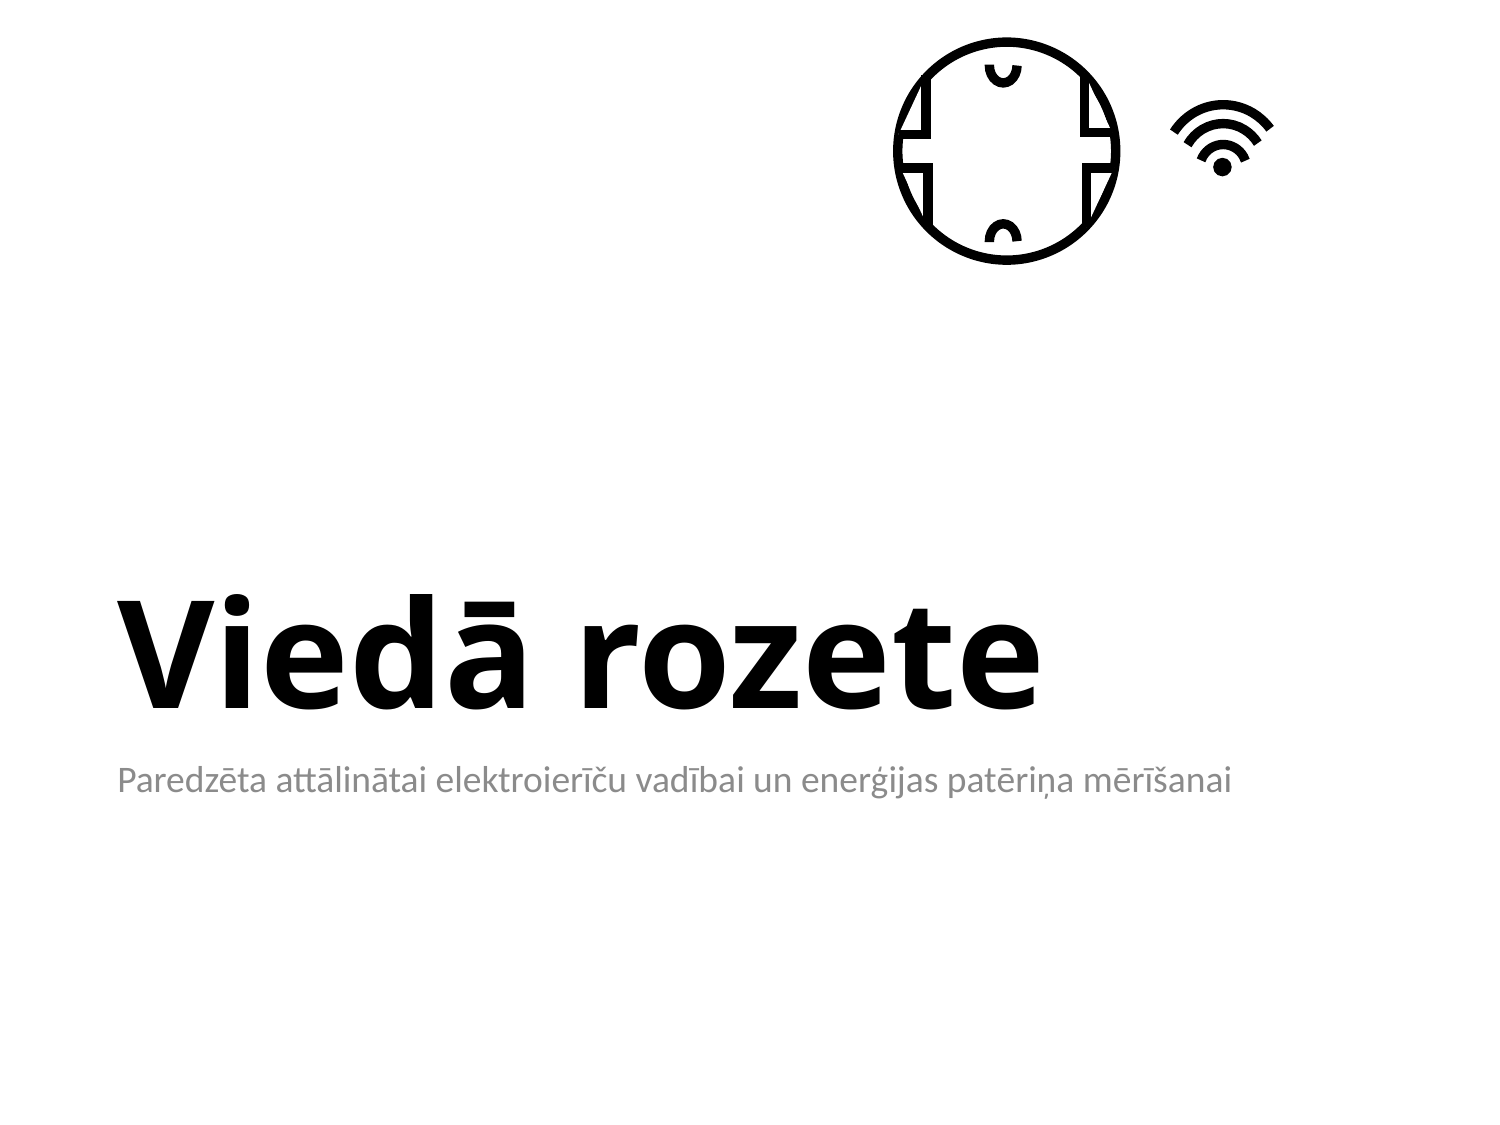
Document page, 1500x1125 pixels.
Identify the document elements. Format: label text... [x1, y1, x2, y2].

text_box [897, 42, 1116, 261]
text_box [1164, 104, 1283, 226]
title Viedā rozete [102, 280, 1397, 749]
list Paredzēta attālinātai elektroierīču vadībai un enerģijas patēriņa mērīšanai [102, 752, 1397, 999]
